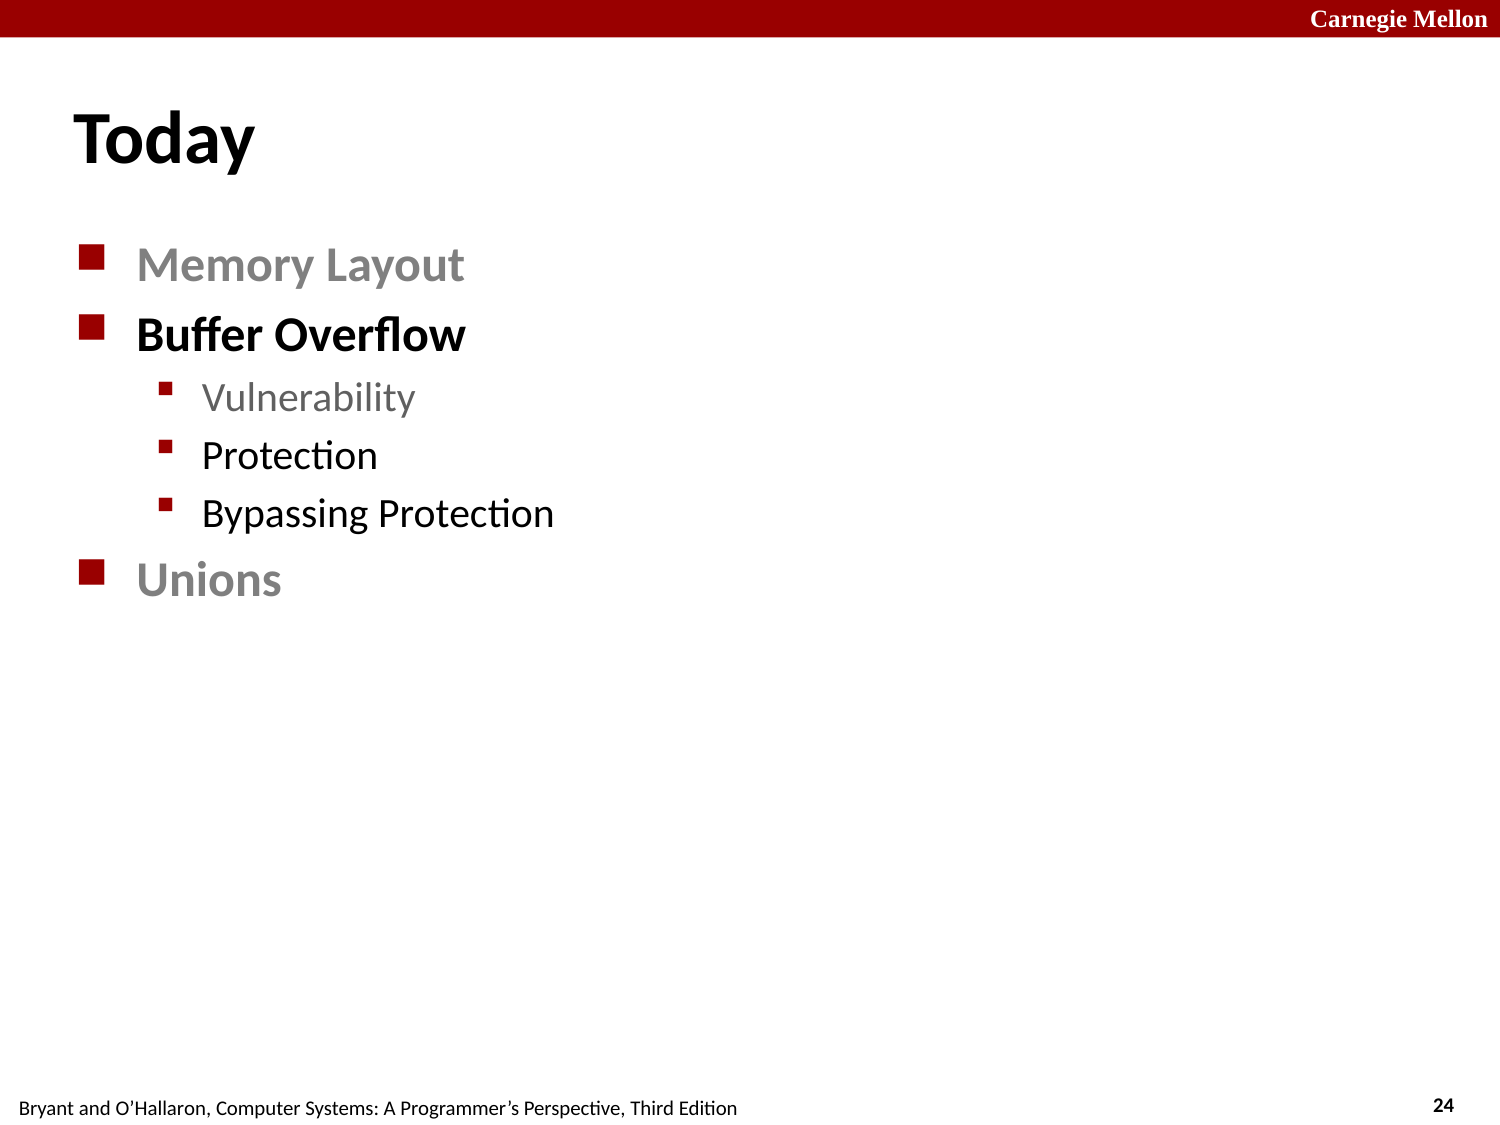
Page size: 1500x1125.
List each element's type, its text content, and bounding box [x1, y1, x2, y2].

list Memory Layout Buffer Overflow Vulnerability Protection Bypassing Protection Unions [64, 223, 1361, 1040]
title Today [58, 71, 1305, 197]
